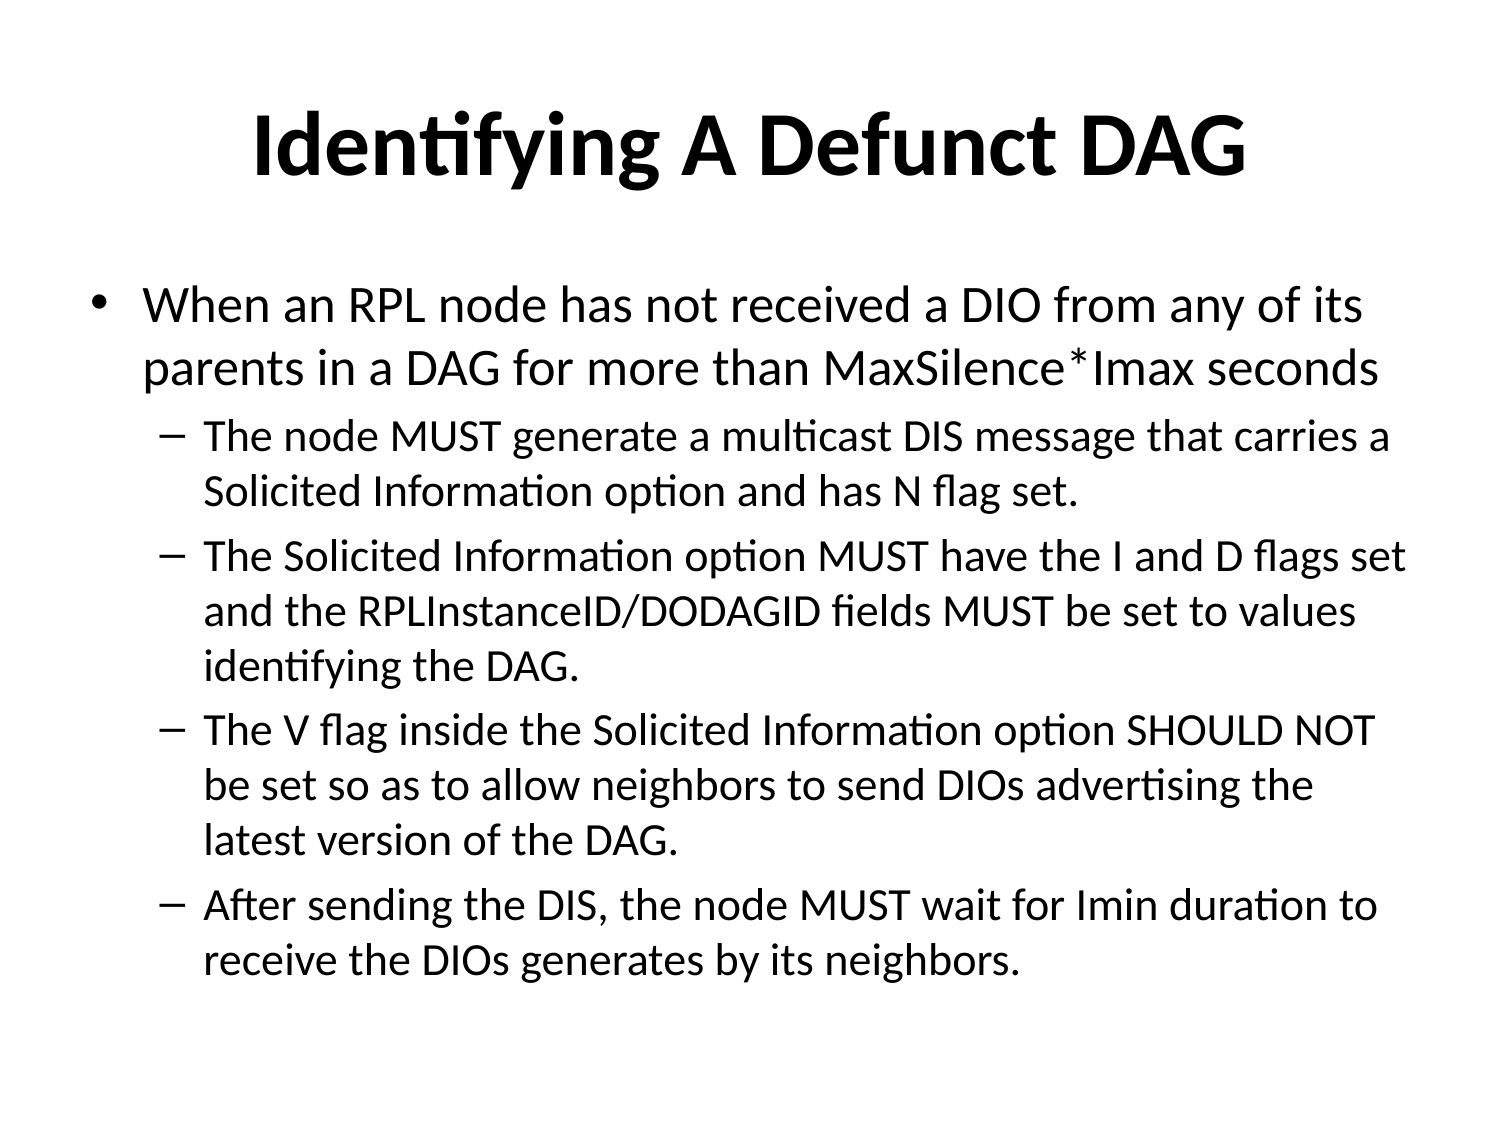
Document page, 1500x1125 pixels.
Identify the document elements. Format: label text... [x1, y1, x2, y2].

list When an RPL node has not received a DIO from any of its parents in a DAG for more than MaxSilence*Imax seconds The node MUST generate a multicast DIS message that carries a Solicited Information option and has N flag set. The Solicited Information option MUST have the I and D flags set and the RPLInstanceID/DODAGID fields MUST be set to values identifying the DAG. The V flag inside the Solicited Information option SHOULD NOT be set so as to allow neighbors to send DIOs advertising the latest version of the DAG. After sending the DIS, the node MUST wait for Imin duration to receive the DIOs generates by its neighbors. [75, 262, 1425, 1005]
title Identifying A Defunct DAG [75, 45, 1425, 233]
